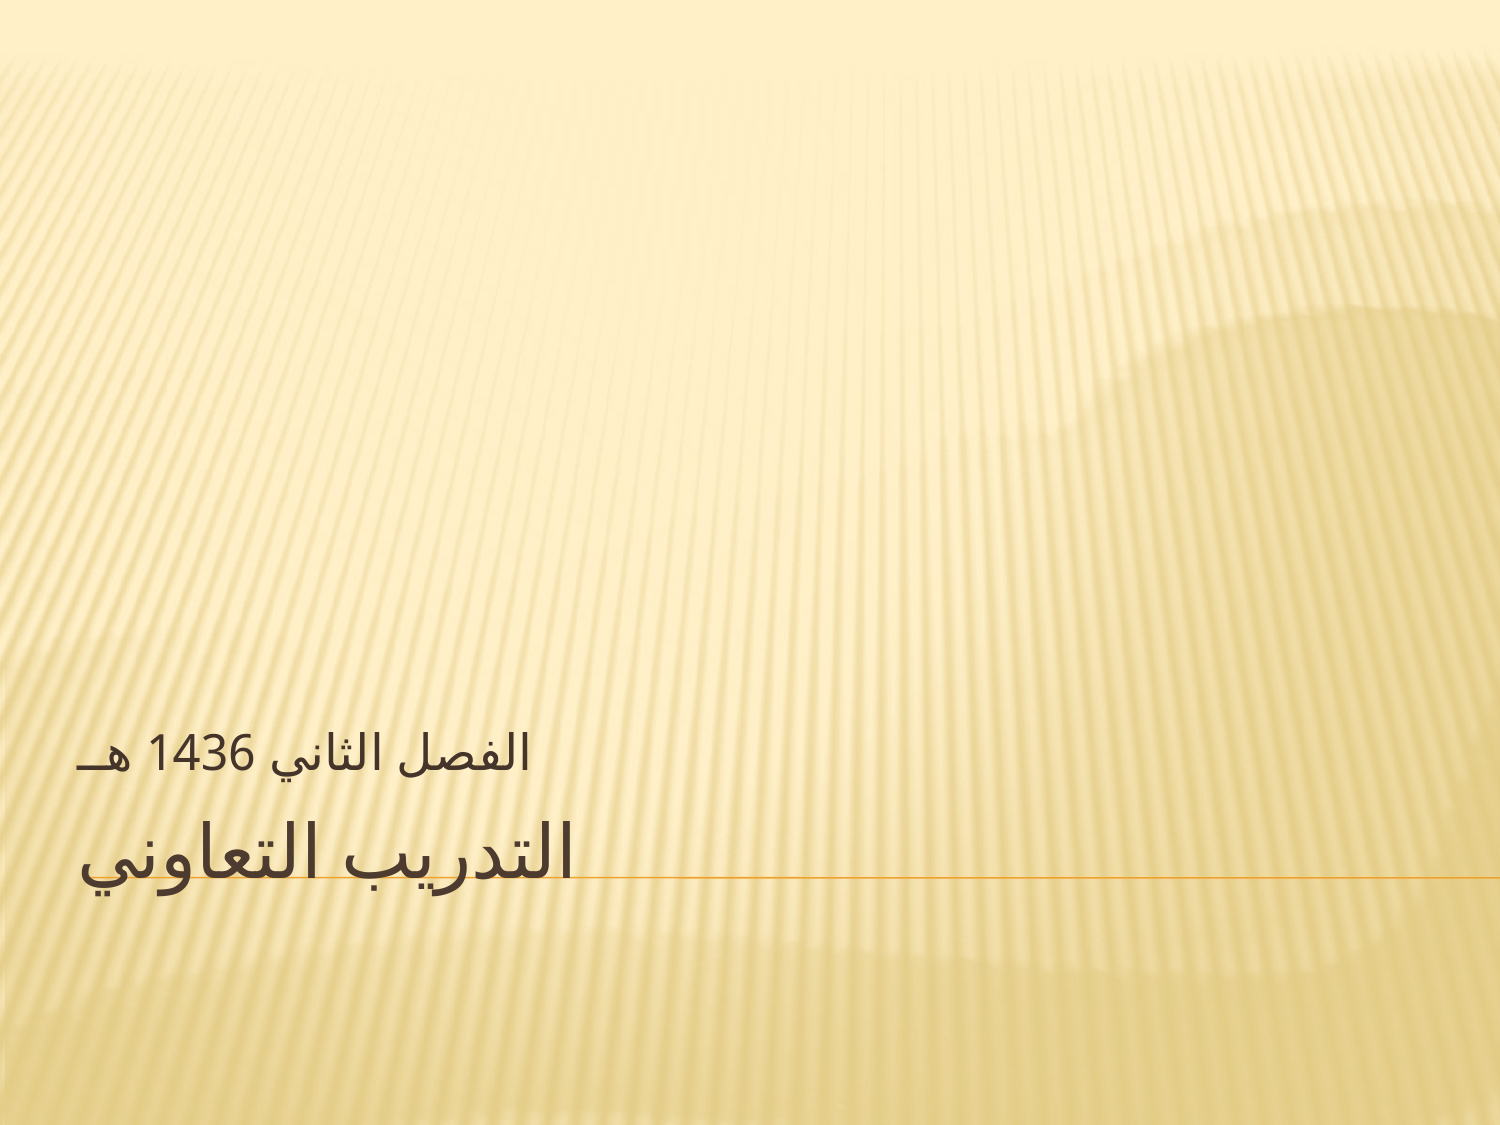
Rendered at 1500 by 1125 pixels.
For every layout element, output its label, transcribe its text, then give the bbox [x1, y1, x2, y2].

title التدريب التعاوني [62, 796, 1450, 997]
subtitle الفصل الثاني 1436 هــ [62, 637, 1450, 788]
